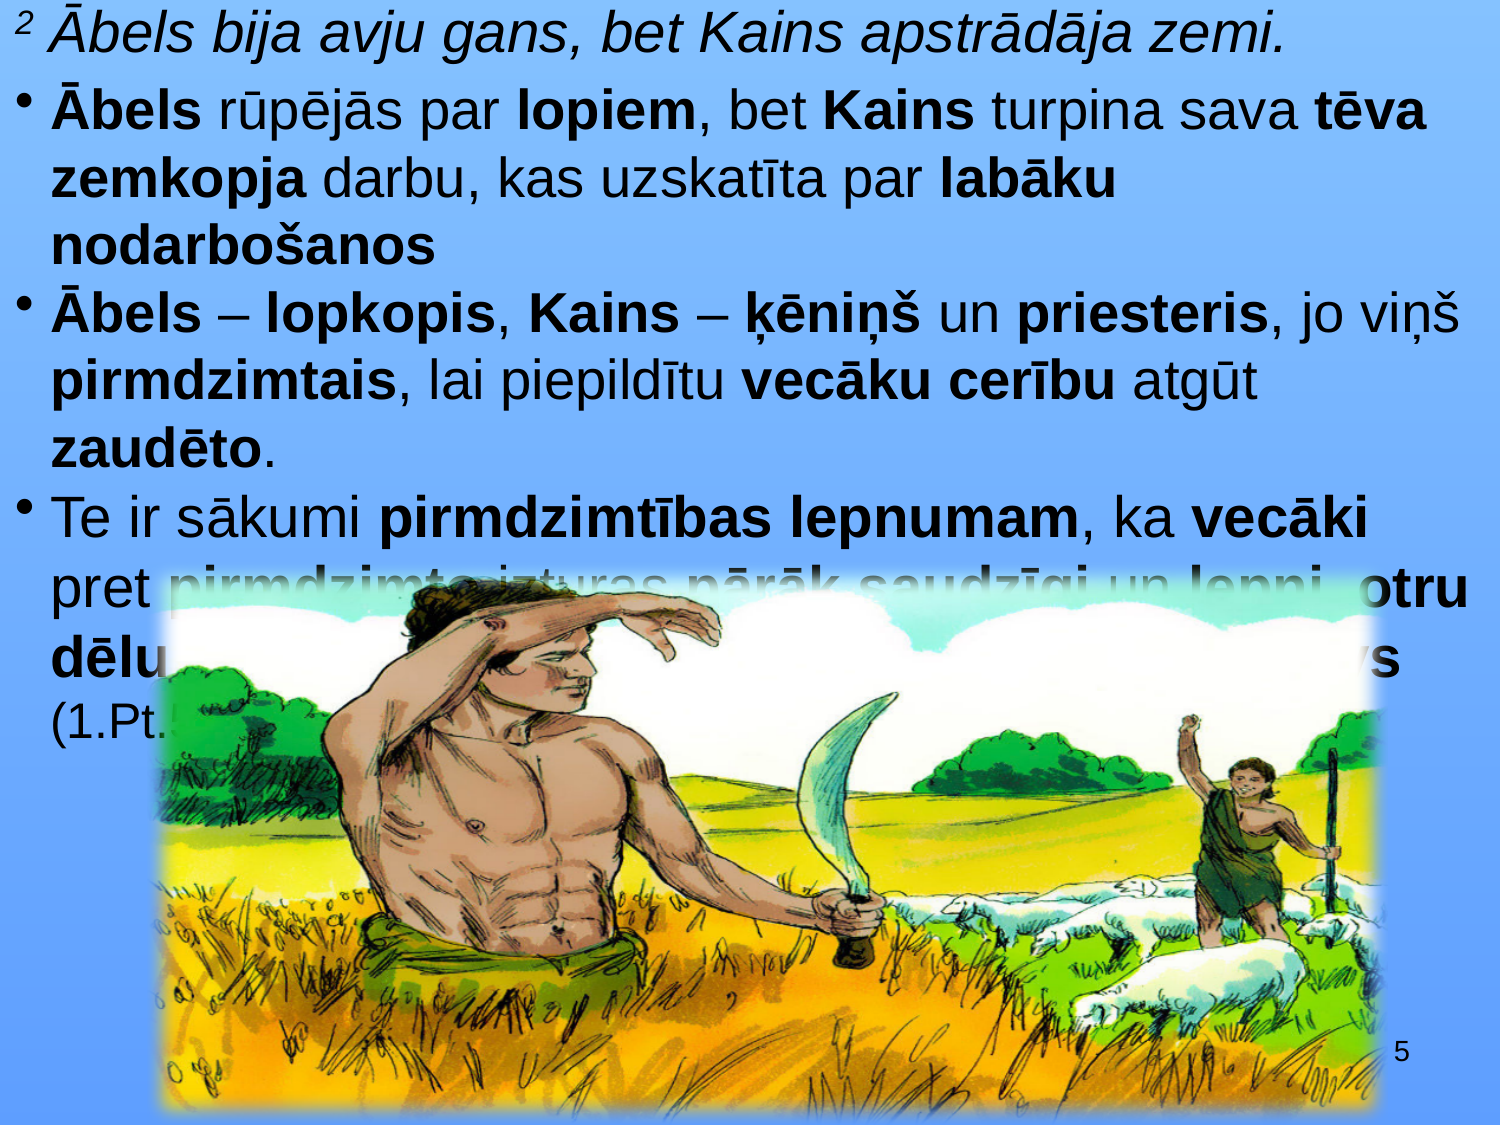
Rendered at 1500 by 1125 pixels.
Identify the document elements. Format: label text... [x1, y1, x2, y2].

text_box Ābels rūpējās par lopiem, bet Kains turpina sava tēva zemkopja darbu, kas uzskatīta par labāku nodarbošanos Ābels – lopkopis, Kains – ķēniņš un priesteris, jo viņš pirmdzimtais, lai piepildītu vecāku cerību atgūt zaudēto. Te ir sākumi pirmdzimtības lepnumam, ka vecāki pret pirmdzimto izturas pārāk saudzīgi un lepni, otru dēlu atstājot novārtā, bet Dievs ir pazemīgo Dievs (1.Pt.5:5). [0, 66, 1500, 826]
slide_number 5 [1393, 1024, 1426, 1103]
picture [147, 562, 1389, 1125]
list 2 Ābels bija avju gans, bet Kains apstrādāja zemi. [0, 0, 1500, 66]
